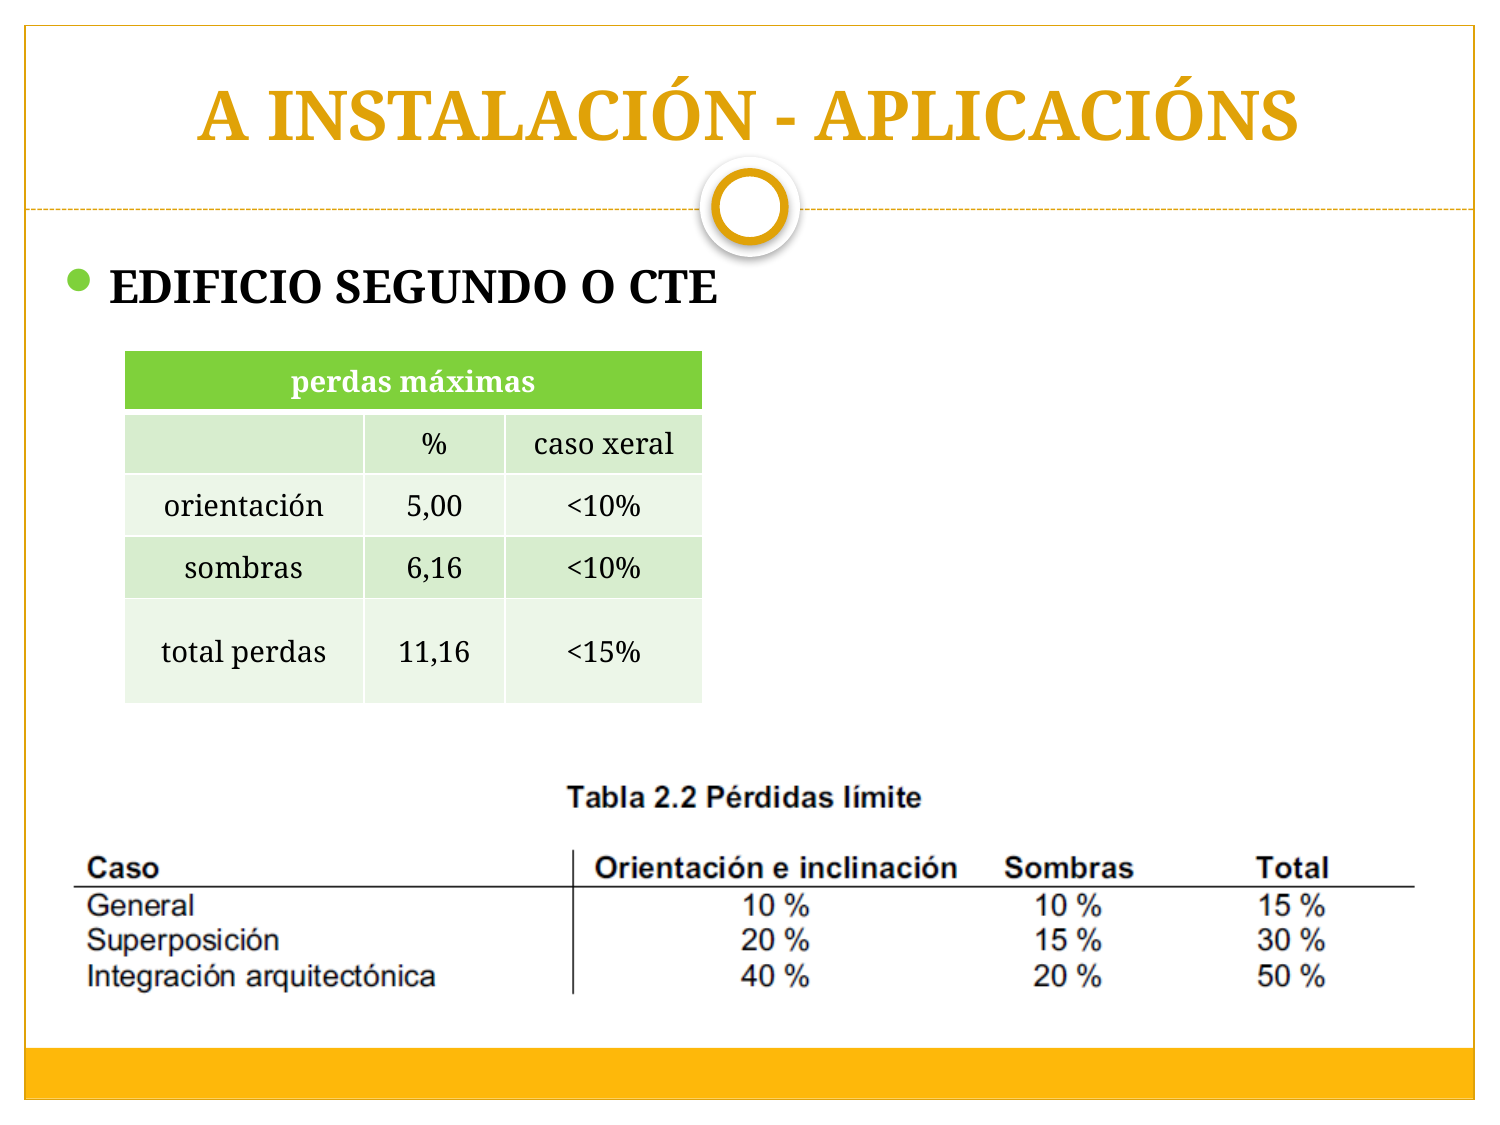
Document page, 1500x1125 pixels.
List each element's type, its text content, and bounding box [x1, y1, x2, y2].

table_cell <10% [506, 537, 702, 598]
table_cell total perdas [125, 599, 363, 703]
picture [34, 774, 1466, 1010]
table_header perdas máximas [125, 351, 702, 409]
table_cell caso xeral [506, 415, 702, 473]
list EDIFICIO SEGUNDO O CTE [49, 250, 1445, 772]
title A INSTALACIÓN - APLICACIÓNS [49, 37, 1450, 162]
table_cell 11,16 [365, 599, 504, 703]
table_cell % [365, 415, 504, 473]
table_cell [125, 415, 363, 473]
table_cell <15% [506, 599, 702, 703]
table_cell sombras [125, 537, 363, 598]
table_cell orientación [125, 475, 363, 535]
table_cell <10% [506, 475, 702, 535]
table_cell 6,16 [365, 537, 504, 598]
table_cell 5,00 [365, 475, 504, 535]
